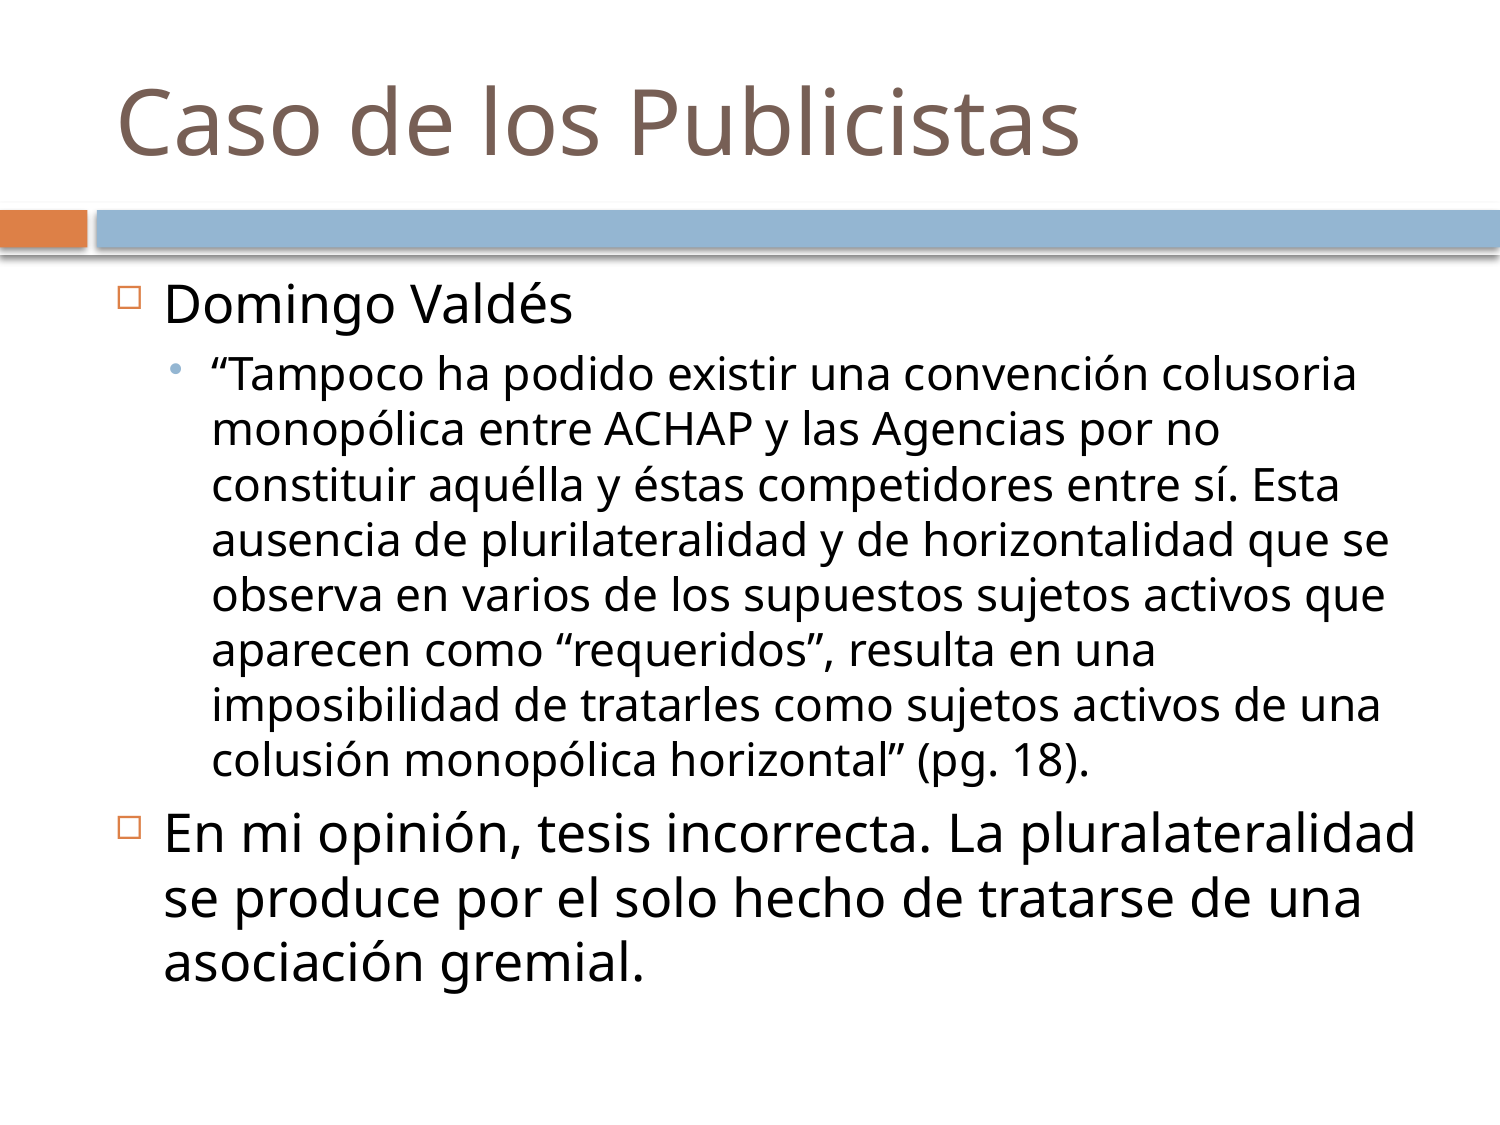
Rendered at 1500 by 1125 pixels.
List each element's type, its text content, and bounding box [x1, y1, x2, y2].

title Caso de los Publicistas [100, 37, 1438, 200]
list Domingo Valdés “Tampoco ha podido existir una convención colusoria monopólica entre ACHAP y las Agencias por no constituir aquélla y éstas competidores entre sí. Esta ausencia de plurilateralidad y de horizontalidad que se observa en varios de los supuestos sujetos activos que aparecen como “requeridos”, resulta en una imposibilidad de tratarles como sujetos activos de una colusión monopólica horizontal” (pg. 18). En mi opinión, tesis incorrecta. La pluralateralidad se produce por el solo hecho de tratarse de una asociación gremial. [100, 262, 1438, 1000]
